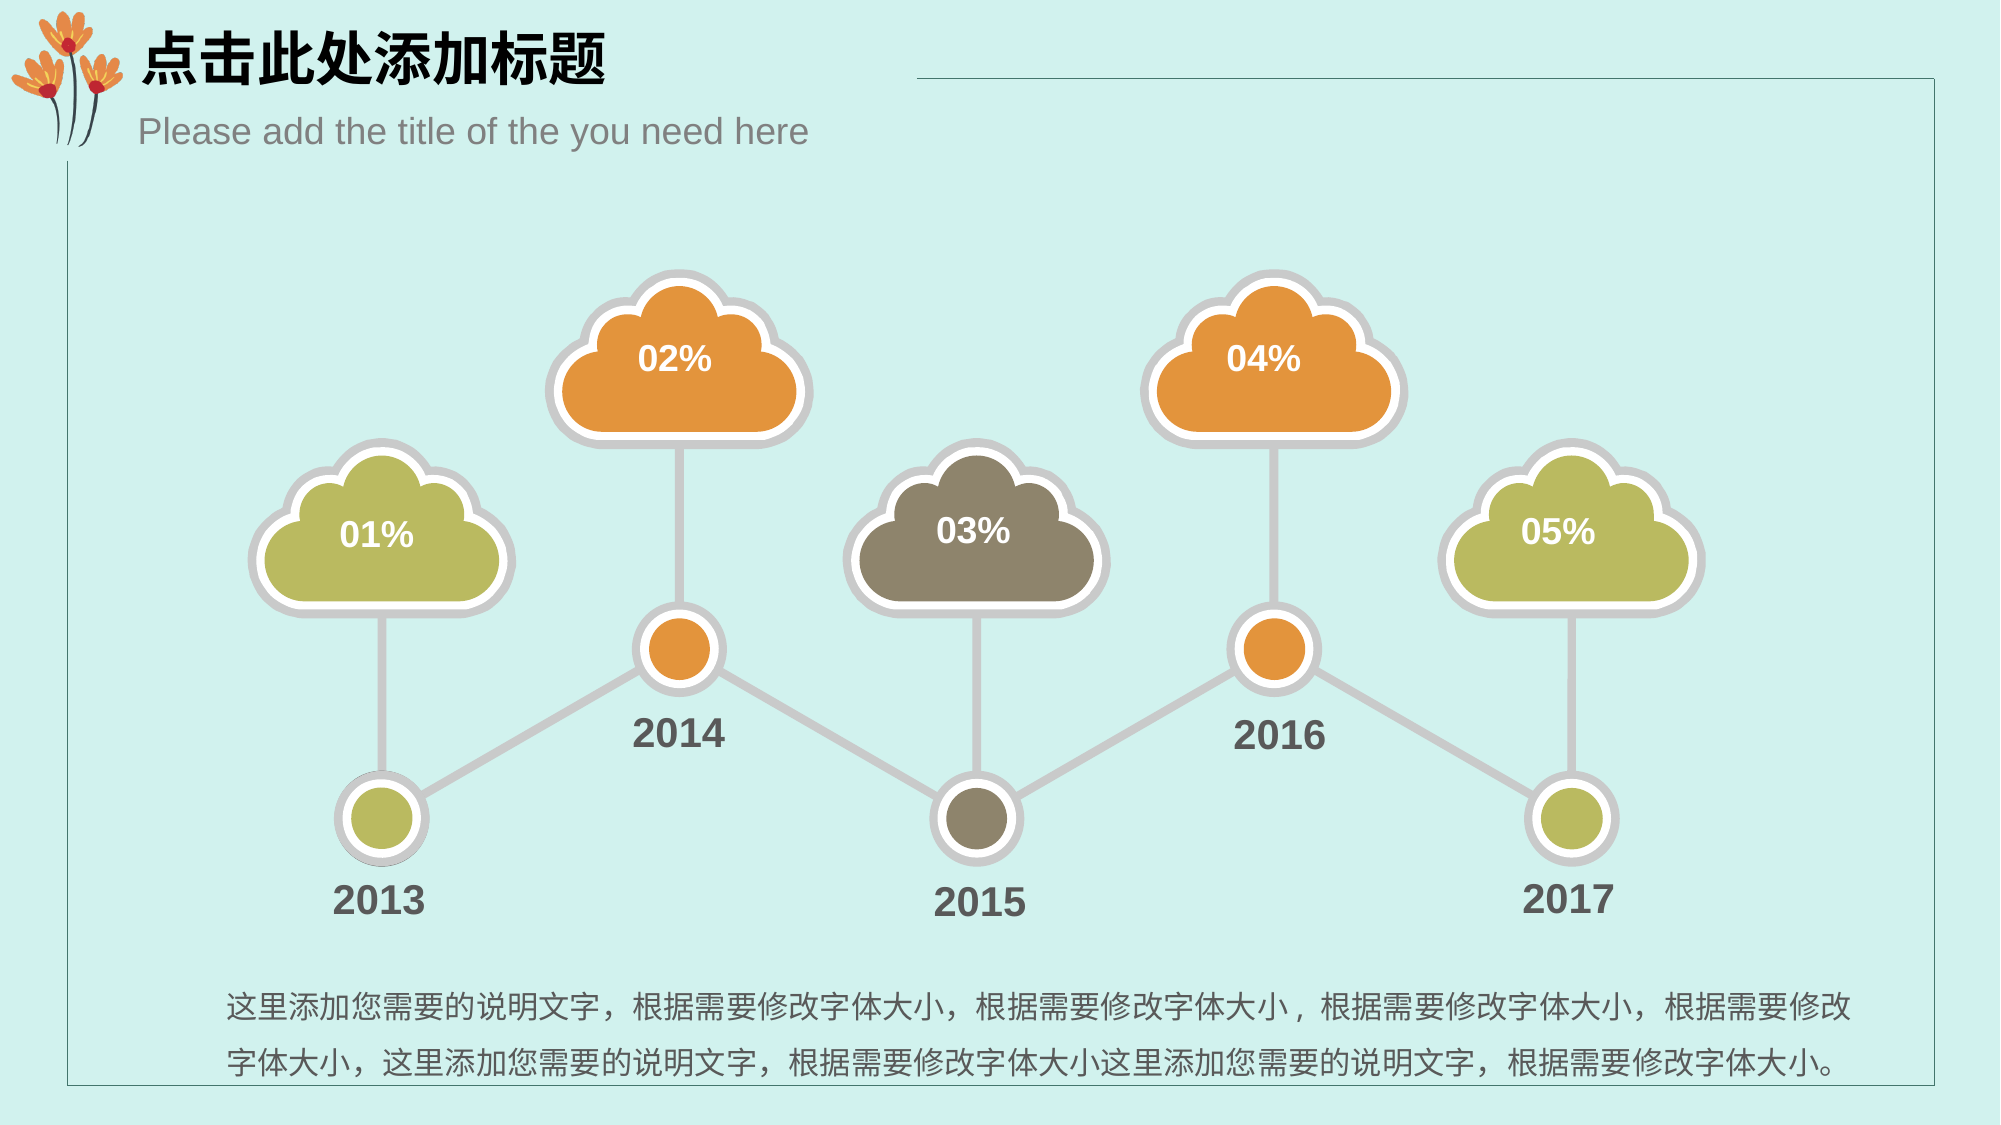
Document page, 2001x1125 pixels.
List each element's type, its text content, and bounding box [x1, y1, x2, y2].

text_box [842, 437, 1111, 867]
text_box 点击此处添加标题 [126, 14, 714, 99]
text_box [1111, 642, 1437, 826]
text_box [544, 269, 814, 697]
text_box 2013 [317, 874, 455, 931]
picture [11, 11, 123, 147]
text_box Please add the title of the you need here [122, 100, 843, 160]
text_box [247, 437, 517, 874]
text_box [1437, 437, 1706, 867]
text_box 2017 [1507, 867, 1645, 930]
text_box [1139, 269, 1409, 697]
text_box 2015 [918, 867, 1056, 933]
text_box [517, 642, 842, 826]
text_box 这里添加您需要的说明文字，根据需要修改字体大小，根据需要修改字体大小, 根据需要修改字体大小，根据需要修改字体大小，这里添加您需要的说明文字，根据需要修改字体大小这里添加您需要的说明文字，根据需要修改字体大小。 [211, 960, 1875, 1085]
